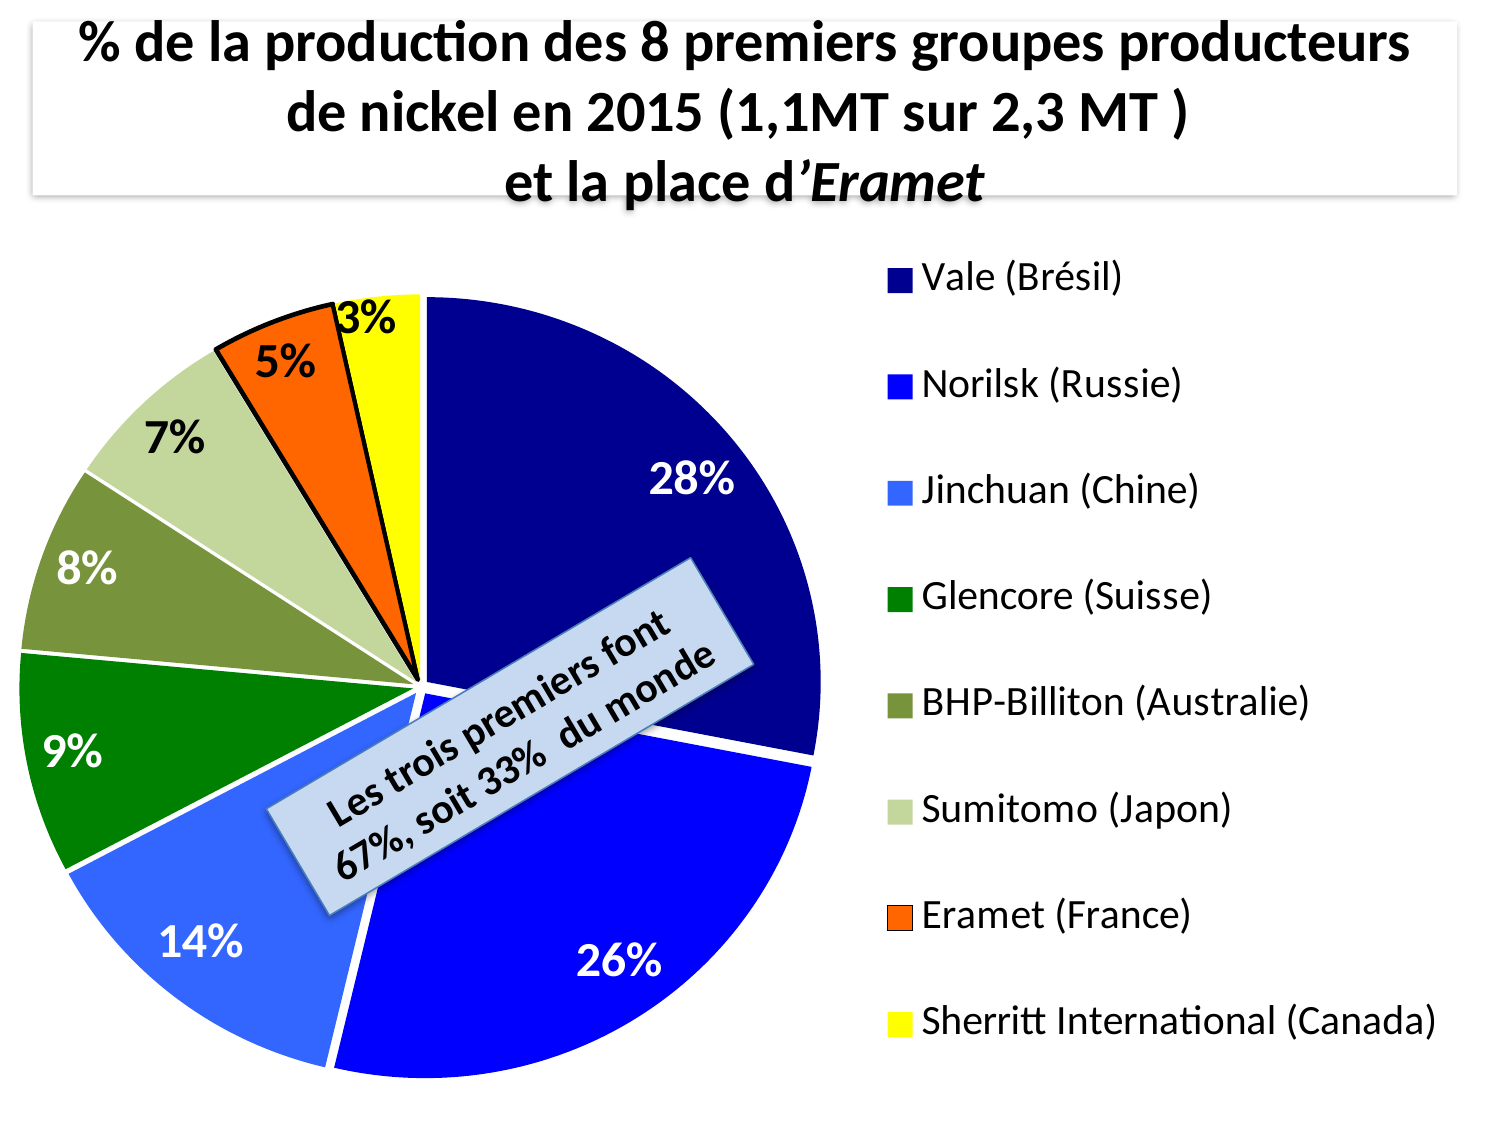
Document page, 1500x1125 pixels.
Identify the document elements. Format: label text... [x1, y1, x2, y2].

chart [0, 195, 1480, 1111]
text_box % de la production des 8 premiers groupes producteurs de nickel en 2015 (1,1MT sur 2,3 MT ) et la place d’Eramet [32, 21, 1458, 196]
